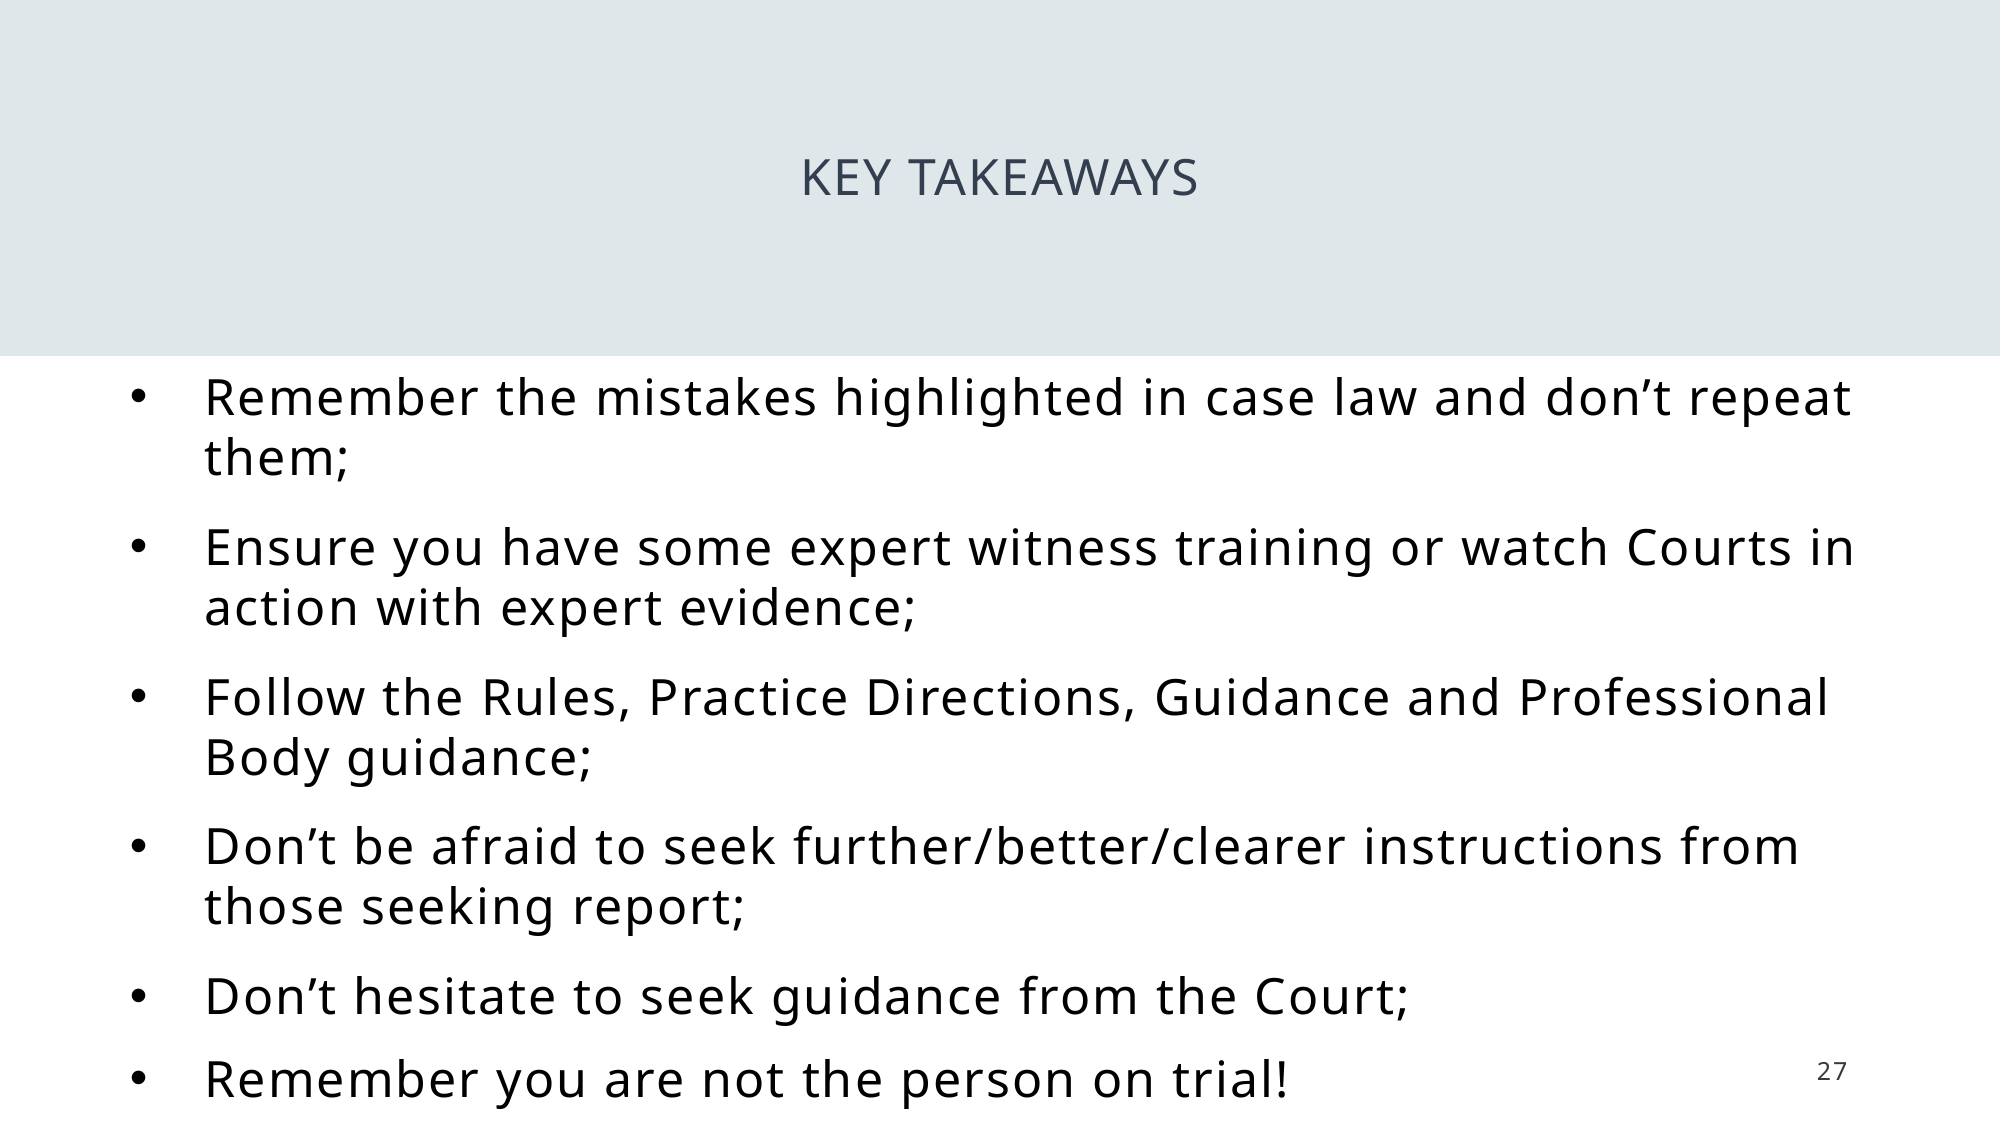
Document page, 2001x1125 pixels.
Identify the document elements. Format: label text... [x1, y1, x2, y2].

slide_number 27 [1412, 1042, 1863, 1103]
title Key takeaways [137, 98, 1863, 262]
list Remember the mistakes highlighted in case law and don’t repeat them; Ensure you have some expert witness training or watch Courts in action with expert evidence; Follow the Rules, Practice Directions, Guidance and Professional Body guidance; Don’t be afraid to seek further/better/clearer instructions from those seeking report; Don’t hesitate to seek guidance from the Court; Remember you are not the person on trial! [114, 357, 1931, 1043]
